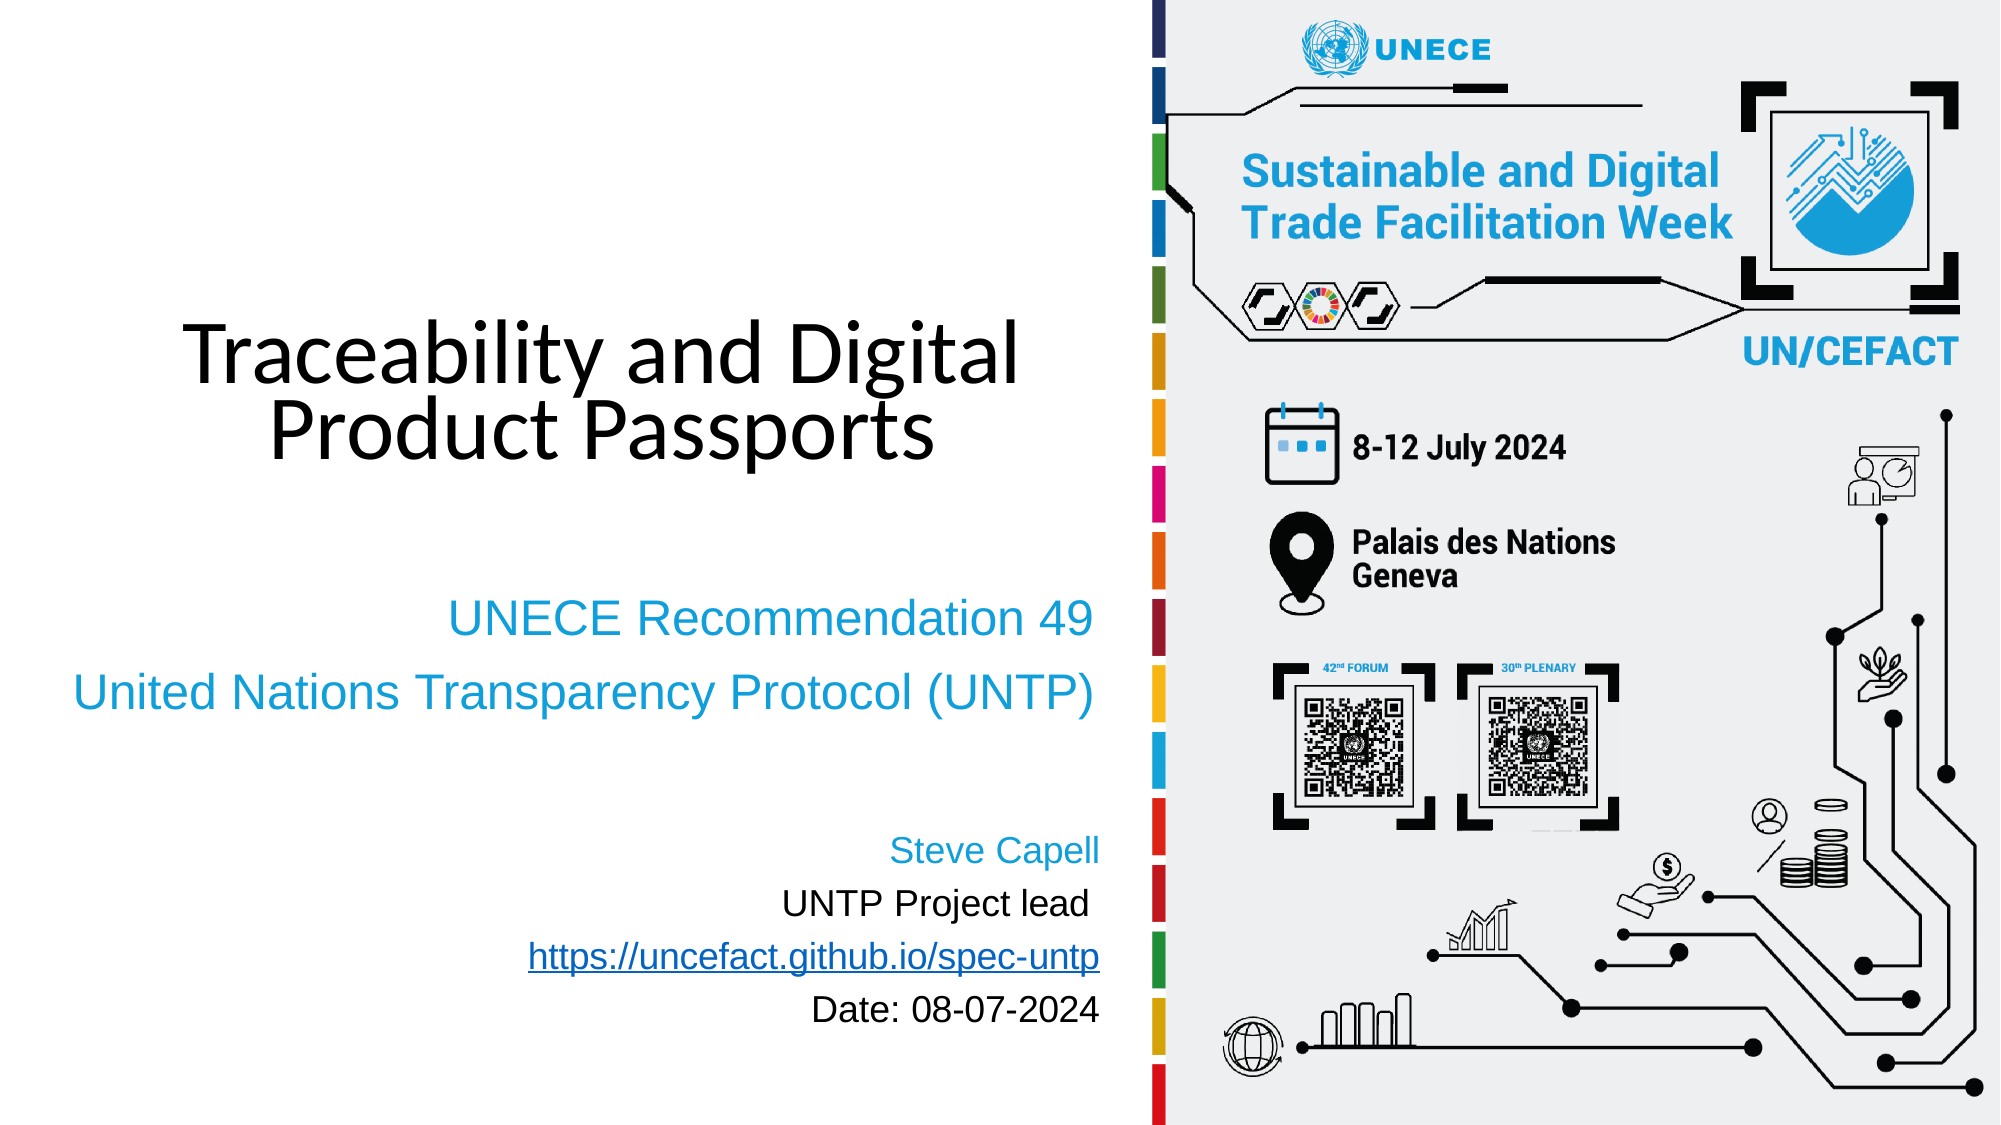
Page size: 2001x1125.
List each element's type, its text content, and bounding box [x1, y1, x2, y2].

text_box UNECE Recommendation 49 United Nations Transparency Protocol (UNTP) Steve Capell UNTP Project lead https://uncefact.github.io/spec-untp Date: 08-07-2024 [70, 568, 1101, 1030]
title Traceability and Digital Product Passports [104, 305, 1101, 496]
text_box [1152, 0, 2000, 1125]
